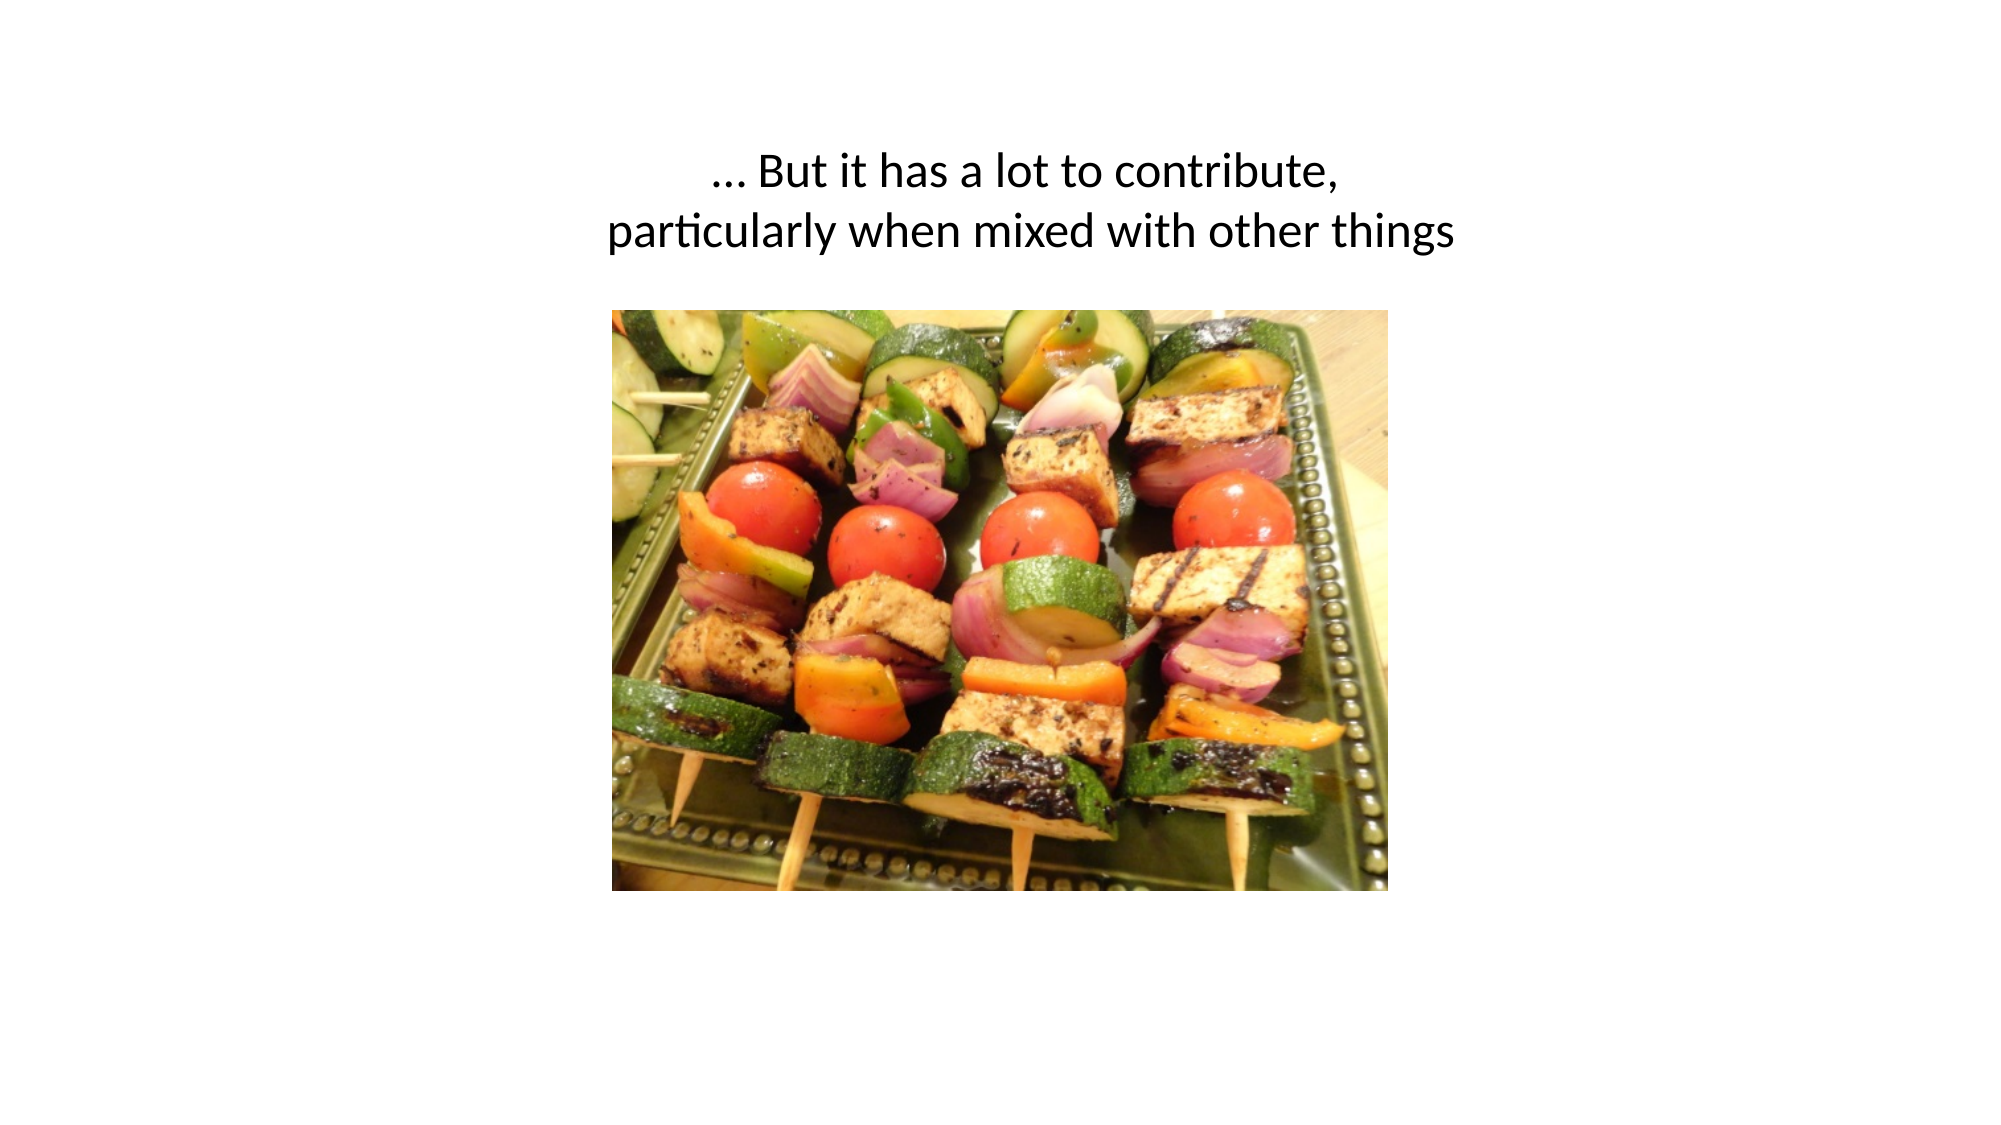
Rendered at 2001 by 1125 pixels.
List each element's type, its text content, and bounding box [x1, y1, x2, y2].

text_box … But it has a lot to contribute, particularly when mixed with other things [249, 130, 1738, 266]
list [612, 310, 1388, 892]
